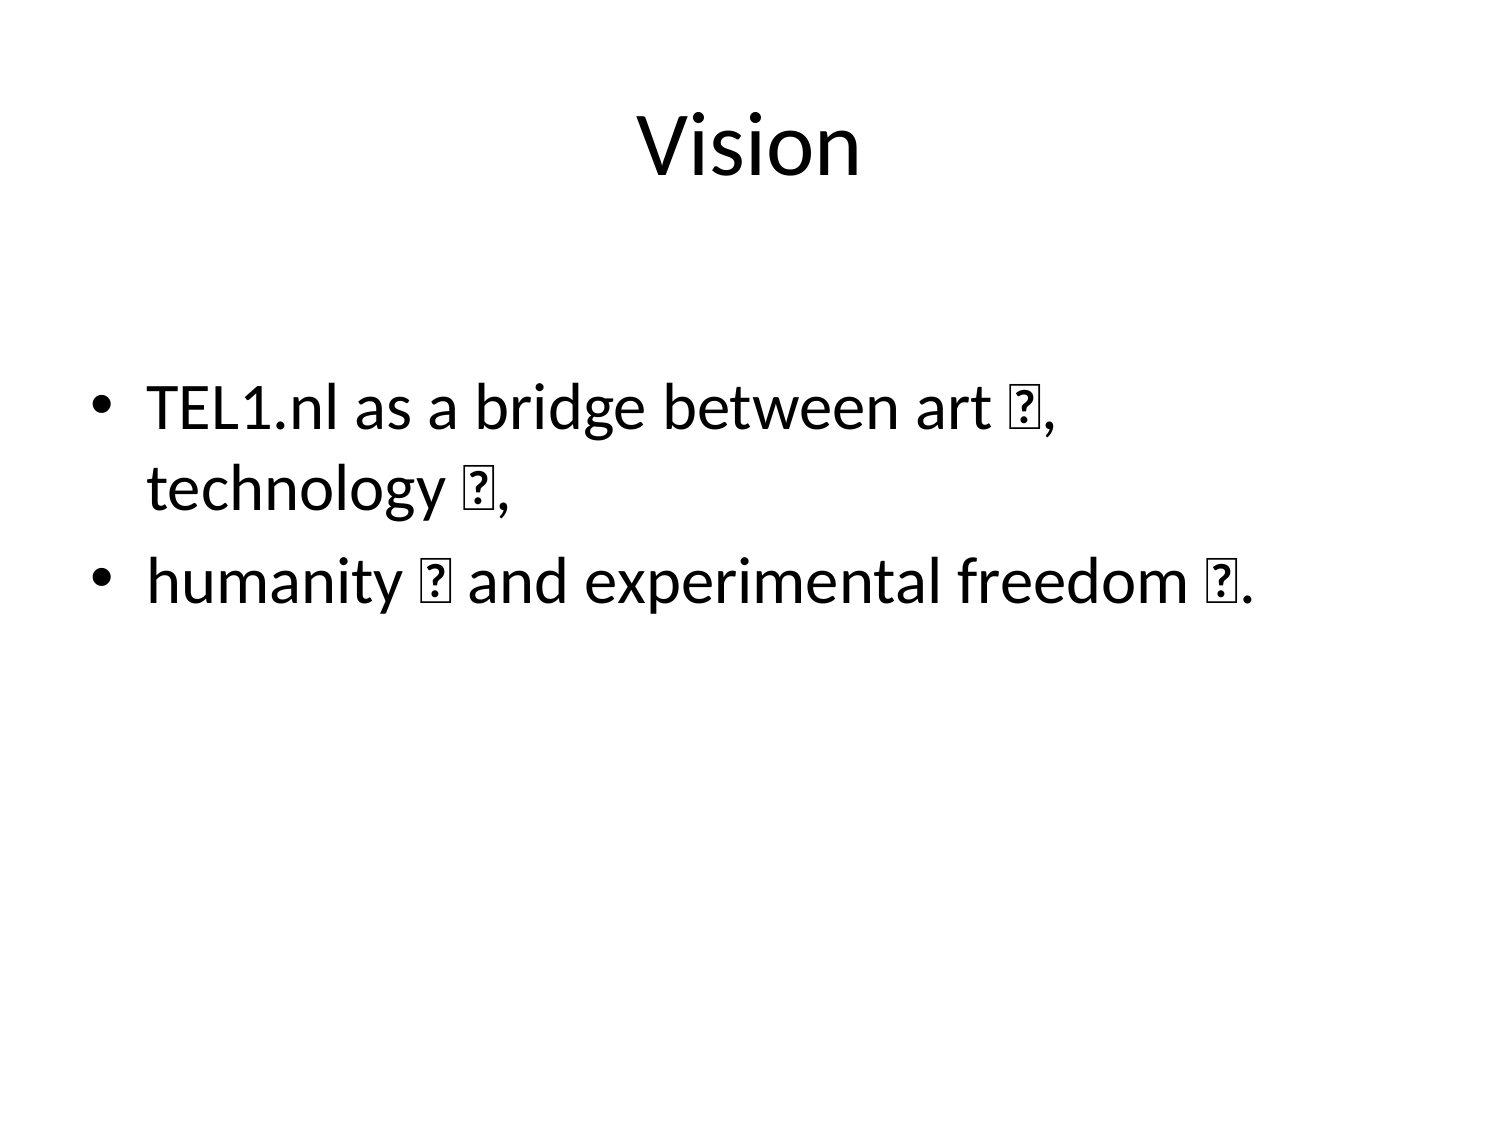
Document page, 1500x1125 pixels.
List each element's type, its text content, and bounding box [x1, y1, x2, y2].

list TEL1.nl as a bridge between art 🎨, technology 🤖, humanity 🤝 and experimental freedom 🌌. [75, 262, 1425, 1005]
title Vision [75, 45, 1425, 233]
